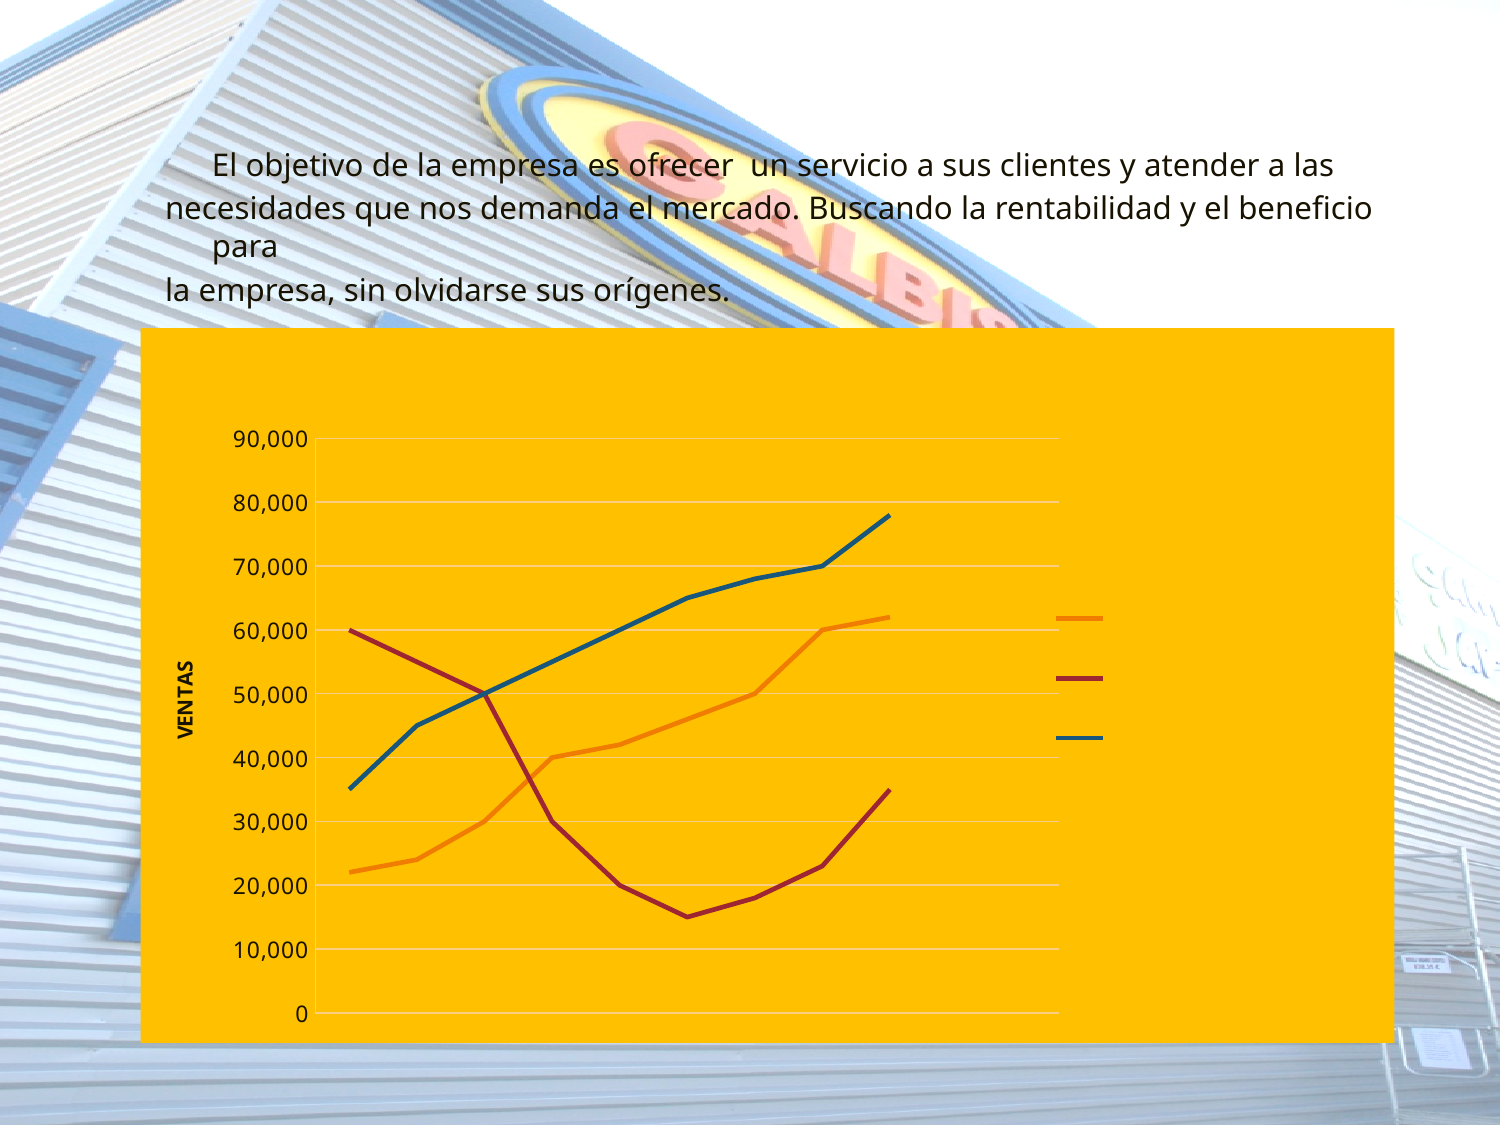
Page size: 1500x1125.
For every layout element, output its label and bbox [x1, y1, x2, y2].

picture [0, 0, 1500, 1125]
chart [140, 327, 1395, 1044]
